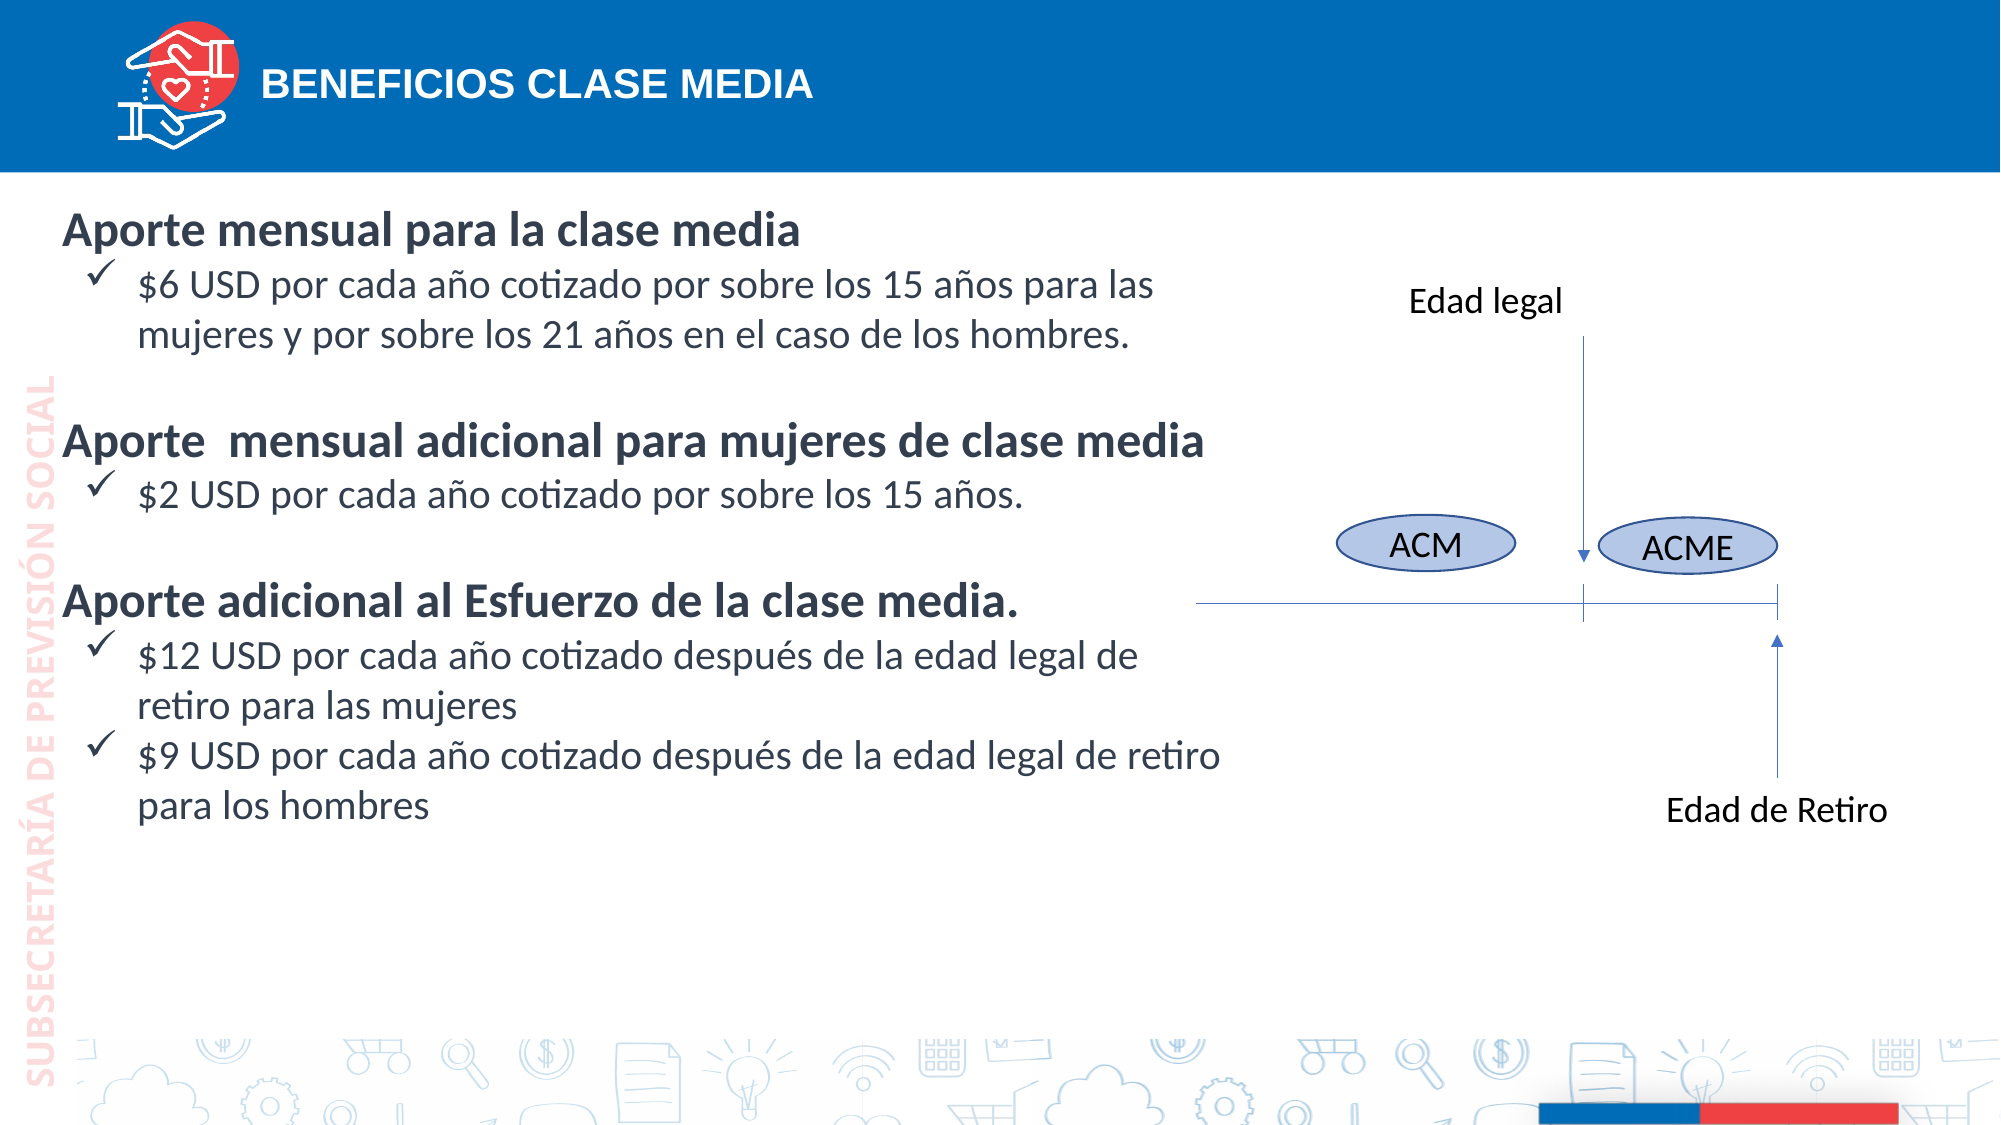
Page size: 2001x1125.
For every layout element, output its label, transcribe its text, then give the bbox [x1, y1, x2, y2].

picture [114, 24, 234, 153]
text_box ACME [1597, 516, 1779, 575]
text_box Edad de Retiro [1616, 777, 1938, 838]
text_box BENEFICIOS CLASE MEDIA [260, 56, 1746, 107]
text_box Edad legal [1325, 268, 1647, 329]
list Aporte mensual para la clase media $6 USD por cada año cotizado por sobre los 15 años para las mujeres y por sobre los 21 años en el caso de los hombres. Aporte mensual adicional para mujeres de clase media $2 USD por cada año cotizado por sobre los 15 años. Aporte adicional al Esfuerzo de la clase media. $12 USD por cada año cotizado después de la edad legal de retiro para las mujeres $9 USD por cada año cotizado después de la edad legal de retiro para los hombres [62, 196, 1236, 1072]
picture [77, 1039, 2001, 1125]
text_box [234, 43, 241, 90]
text_box ACM [1335, 513, 1517, 573]
text_box [0, 0, 2000, 173]
text_box [175, 20, 213, 24]
